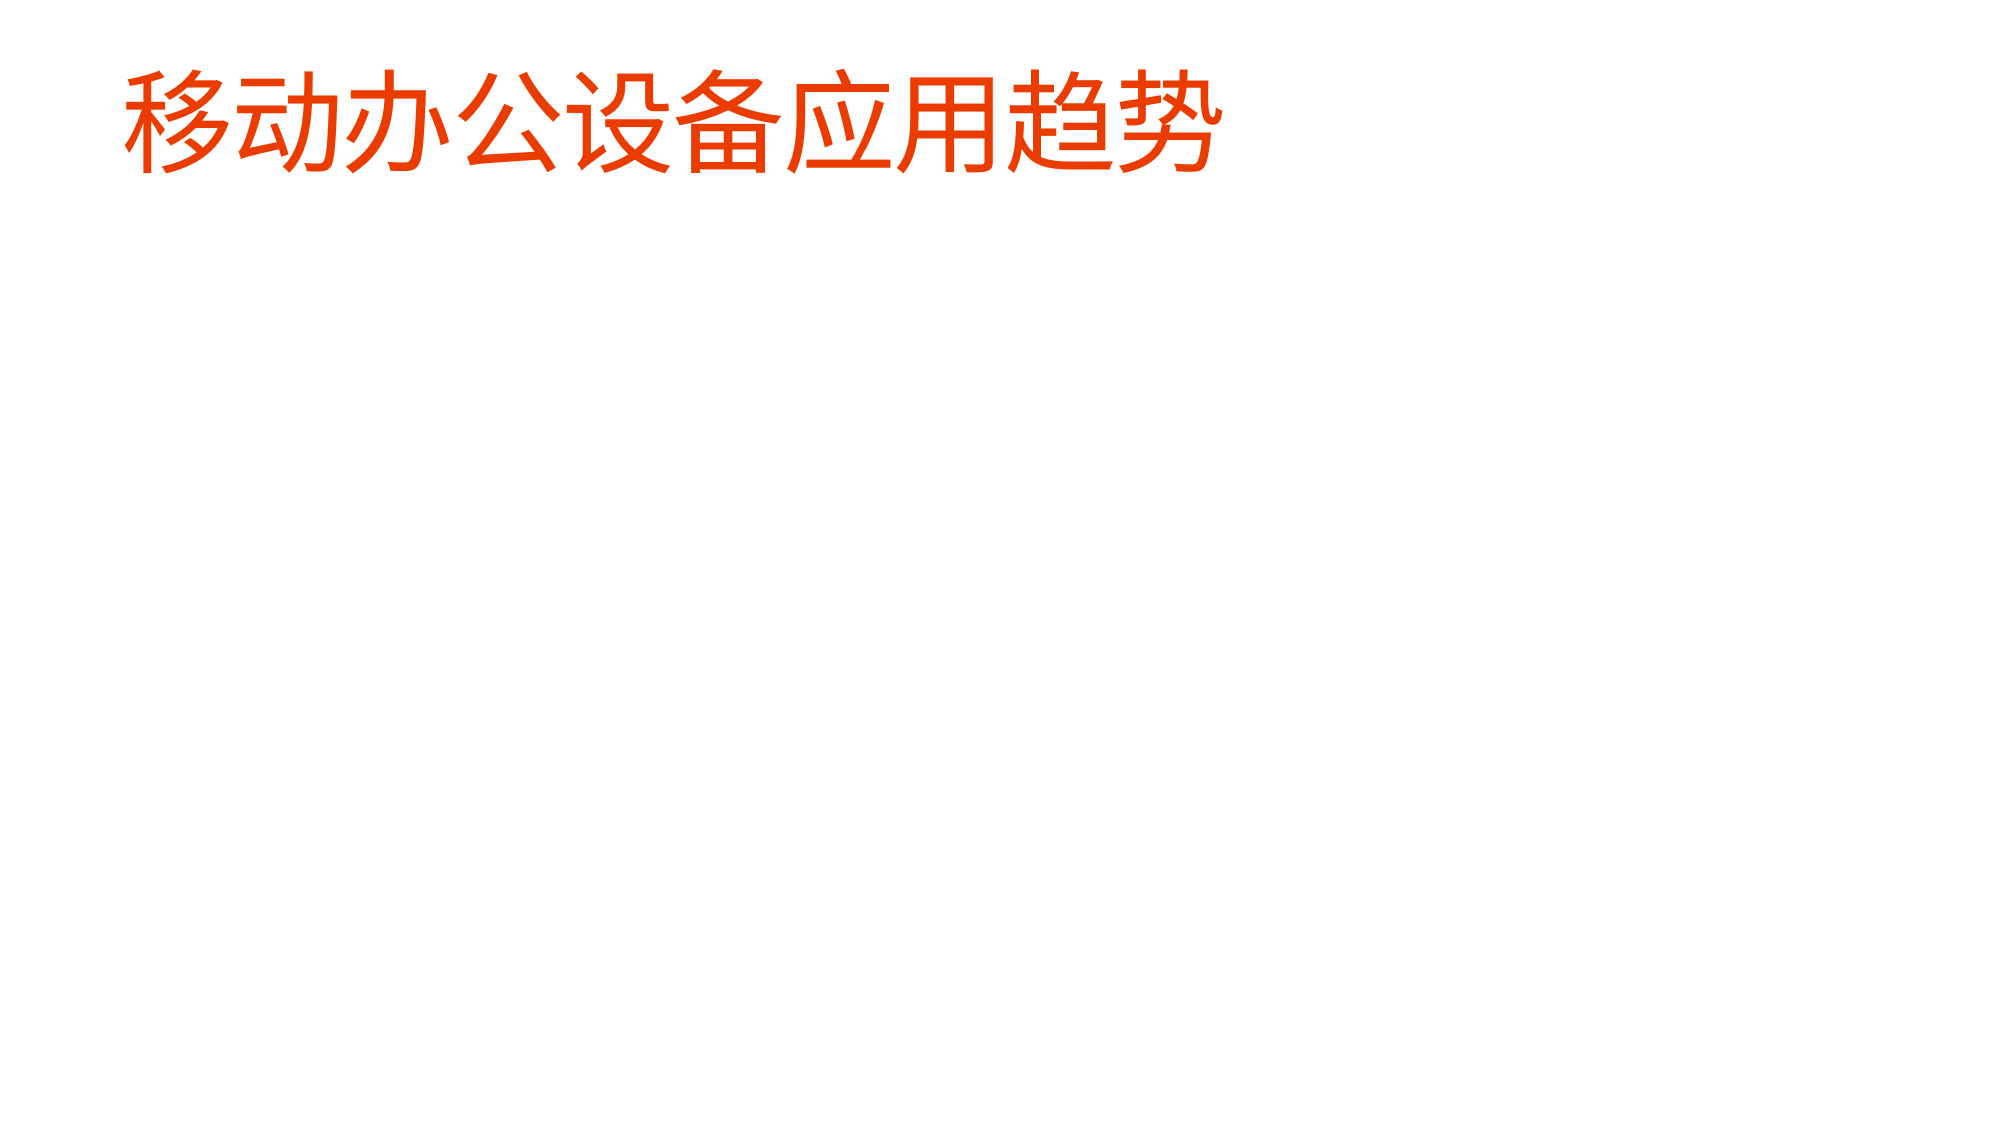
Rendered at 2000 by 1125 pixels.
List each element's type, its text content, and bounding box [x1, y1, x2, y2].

title 移动办公设备应用趋势 [106, 59, 1875, 164]
